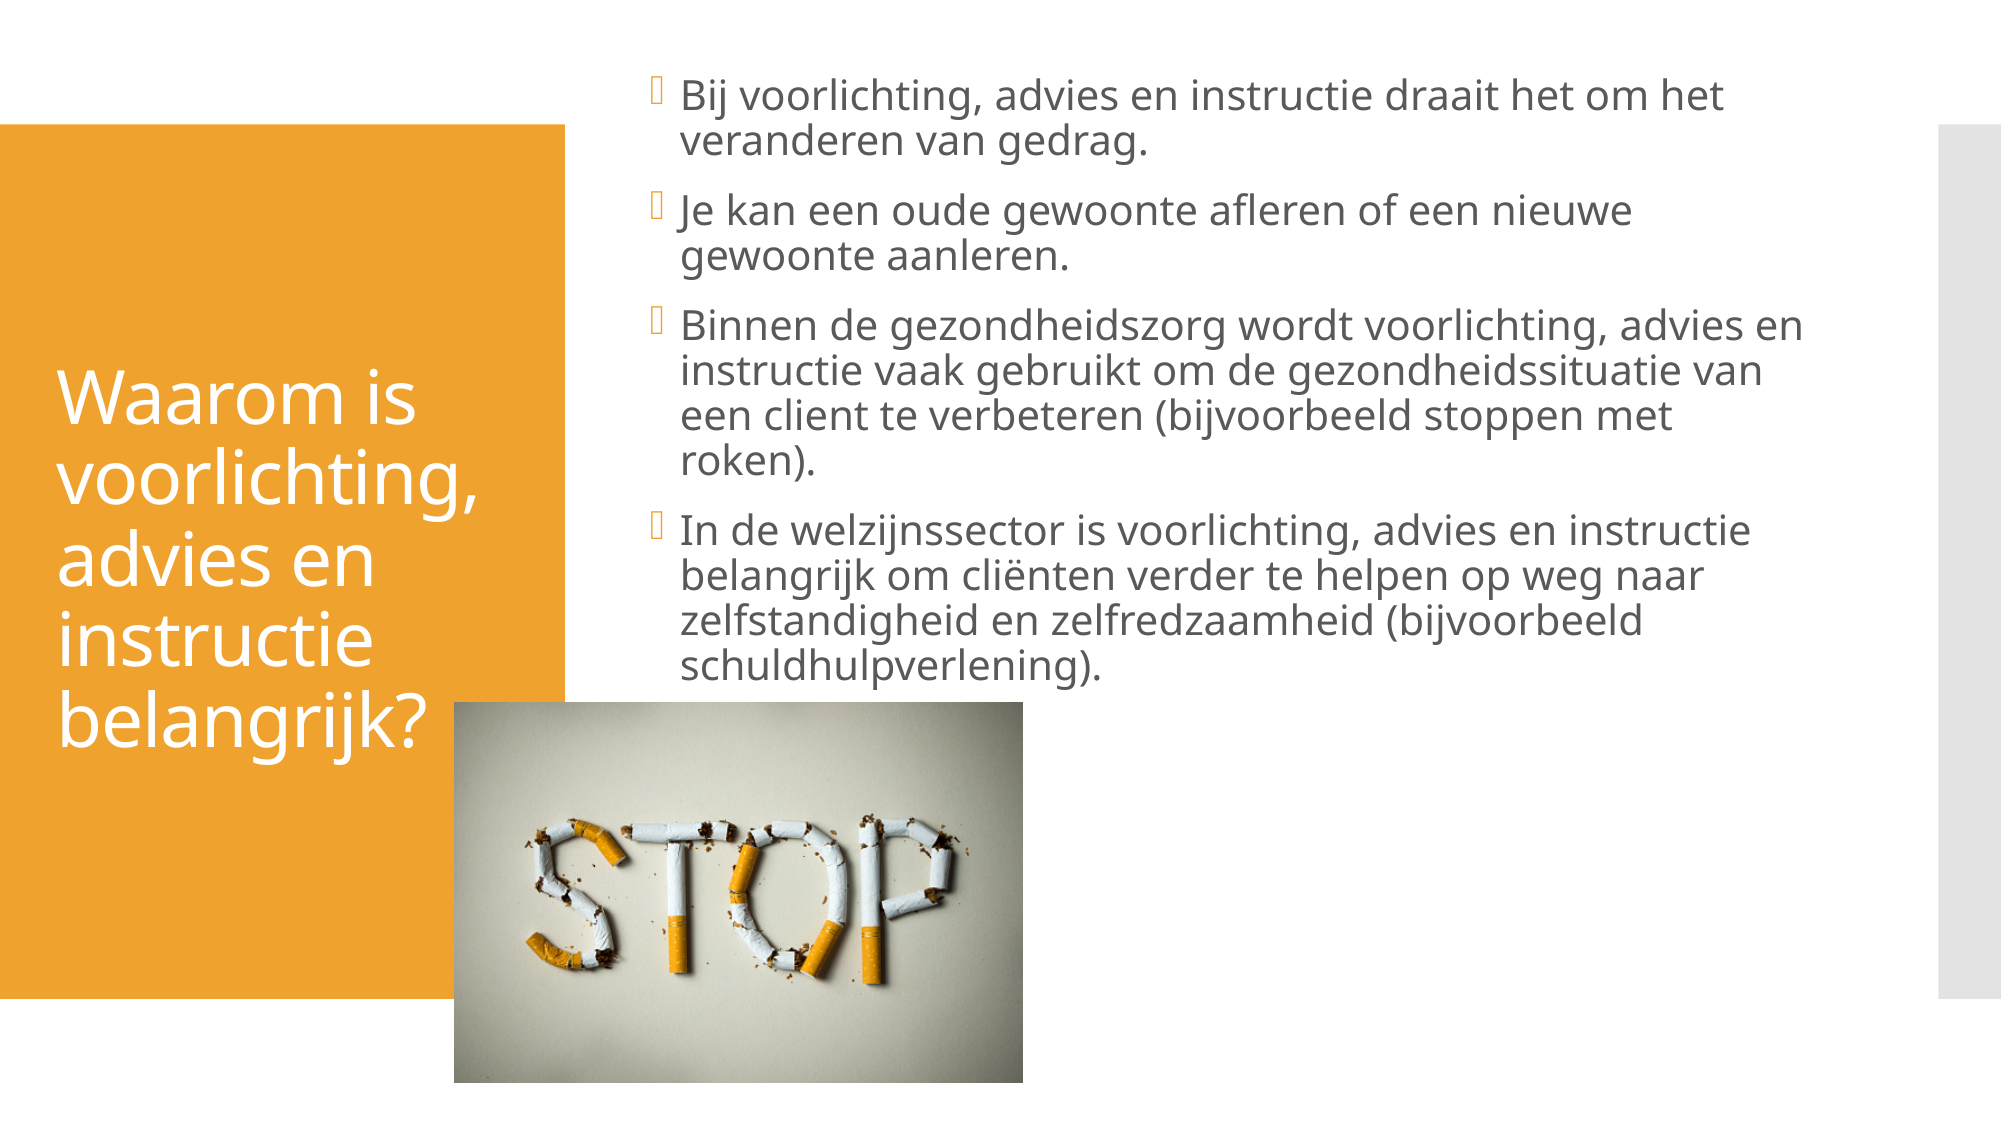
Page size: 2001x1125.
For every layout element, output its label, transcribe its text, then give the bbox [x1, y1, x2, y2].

title Waarom is voorlichting, advies en instructie belangrijk? [41, 184, 525, 940]
list Bij voorlichting, advies en instructie draait het om het veranderen van gedrag. Je kan een oude gewoonte afleren of een nieuwe gewoonte aanleren. Binnen de gezondheidszorg wordt voorlichting, advies en instructie vaak gebruikt om de gezondheidssituatie van een client te verbeteren (bijvoorbeeld stoppen met roken). In de welzijnssector is voorlichting, advies en instructie belangrijk om cliënten verder te helpen op weg naar zelfstandigheid en zelfredzaamheid (bijvoorbeeld schuldhulpverlening). [634, 62, 1835, 982]
picture [454, 702, 1024, 1083]
